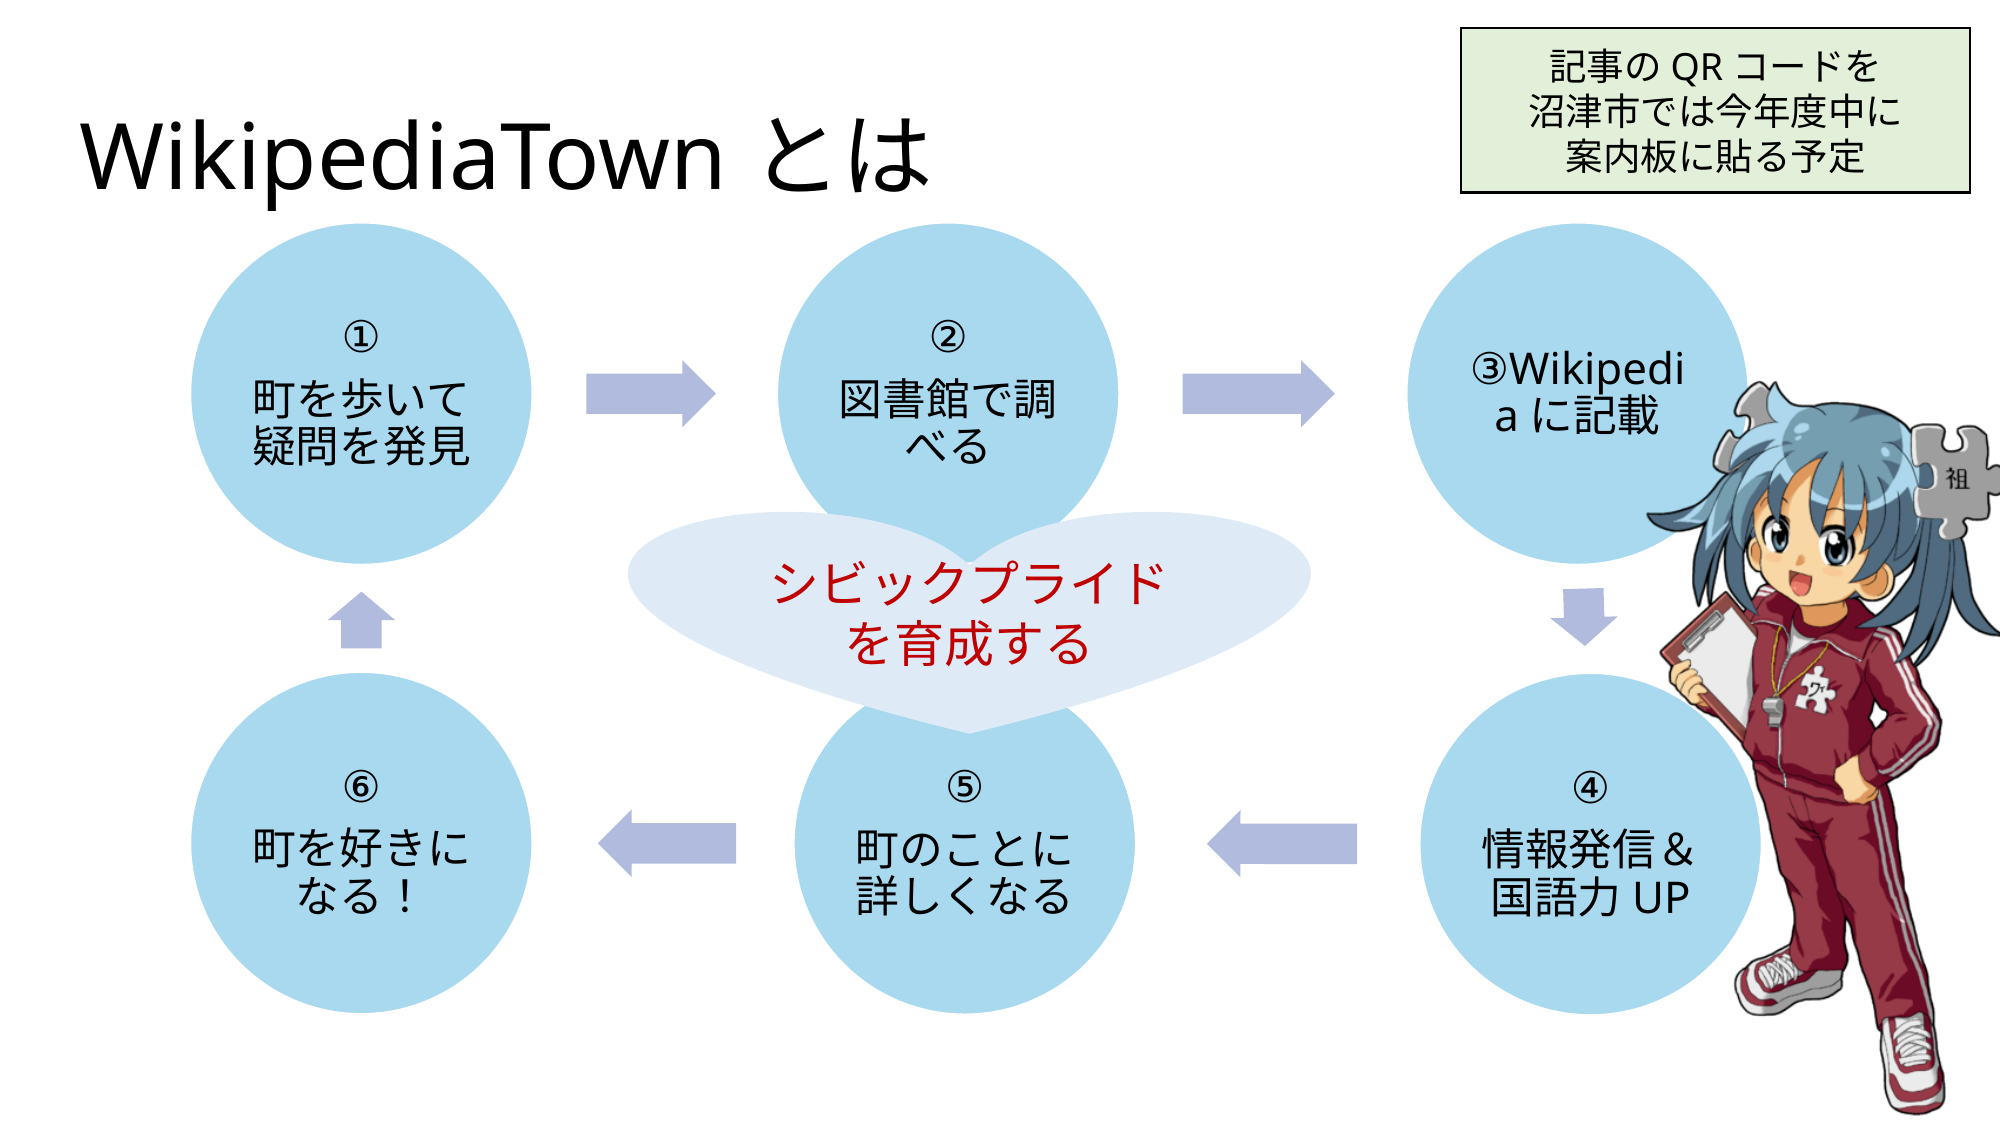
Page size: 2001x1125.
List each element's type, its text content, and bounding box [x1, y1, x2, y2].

picture [1637, 374, 2000, 1125]
title WikipediaTownとは [68, 97, 1932, 223]
text_box 記事のQRコードを 沼津市では今年度中に 案内板に貼る予定 [1460, 27, 1971, 194]
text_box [100, 222, 1797, 1021]
